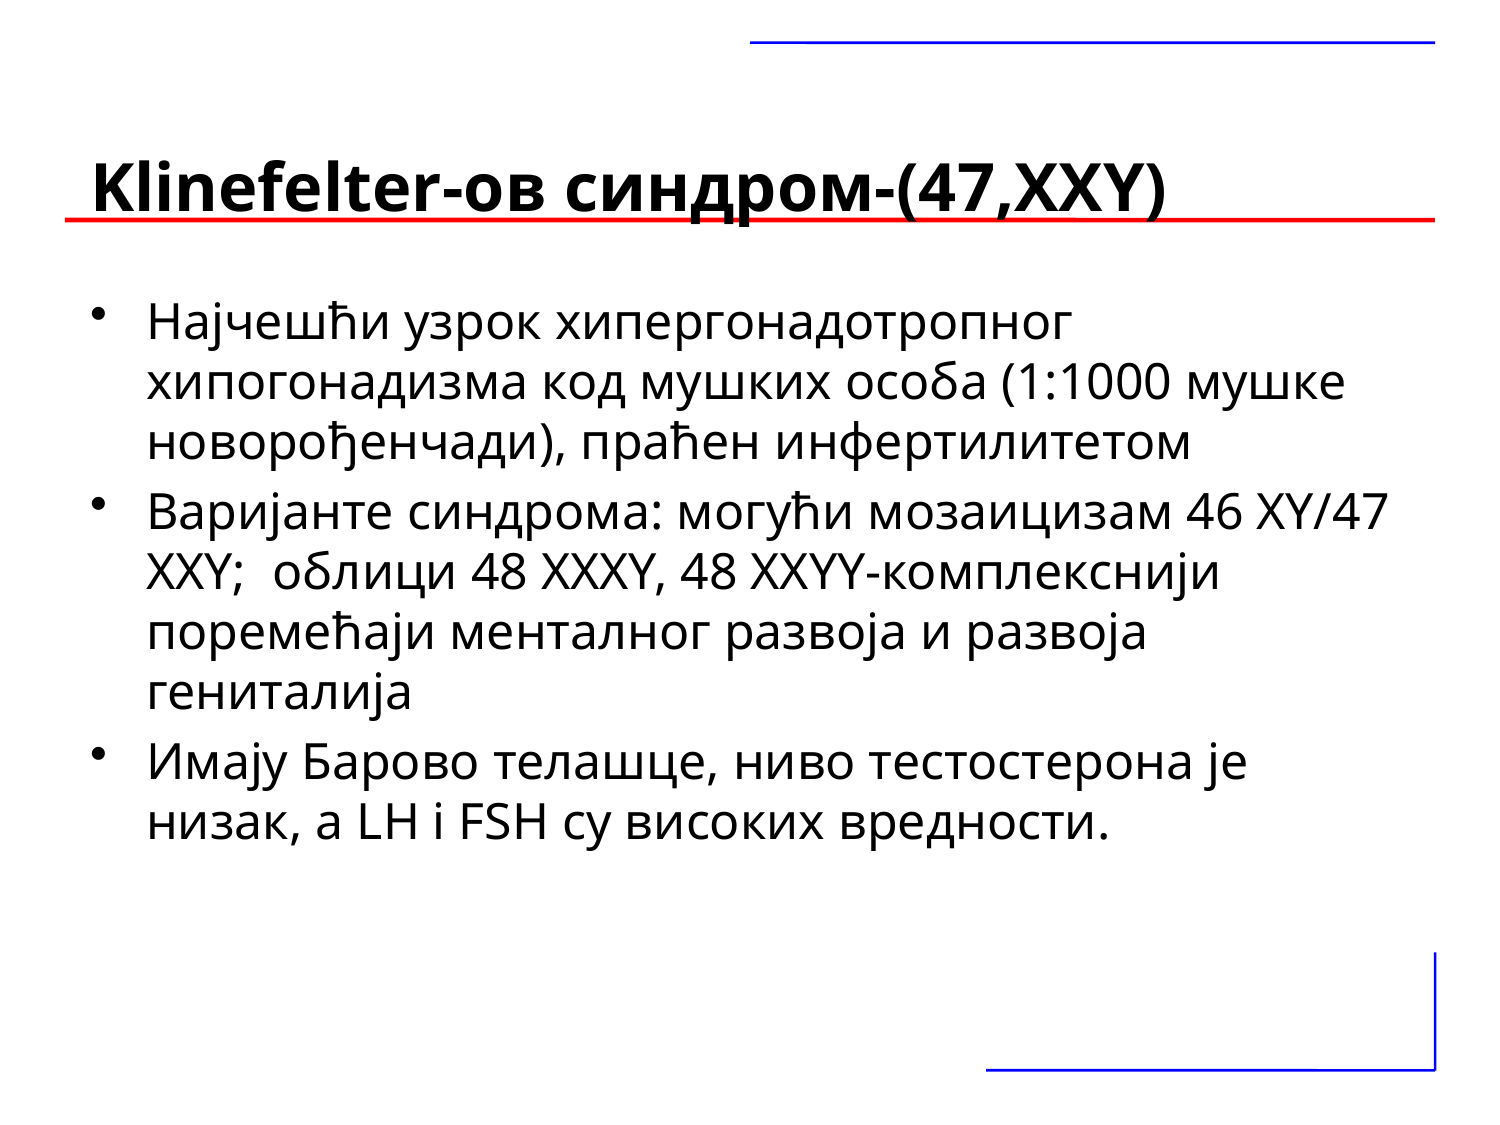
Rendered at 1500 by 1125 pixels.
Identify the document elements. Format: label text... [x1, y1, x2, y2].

title Klinefelter-ов синдром-(47,XXY) [74, 19, 1424, 233]
list Најчешћи узрок хипергонадотропног хипогонадизма код мушких особа (1:1000 мушке новорођенчади), праћен инфертилитетом Варијанте синдрома: могући мозаицизам 46 XY/47 XXY; облици 48 XXXY, 48 XXYY-комплекснији поремећаји менталног развоја и развоја гениталија Имају Барово телашце, ниво тестостеронa је низaк, a LH i FSH су високих вредности. [74, 281, 1426, 1006]
